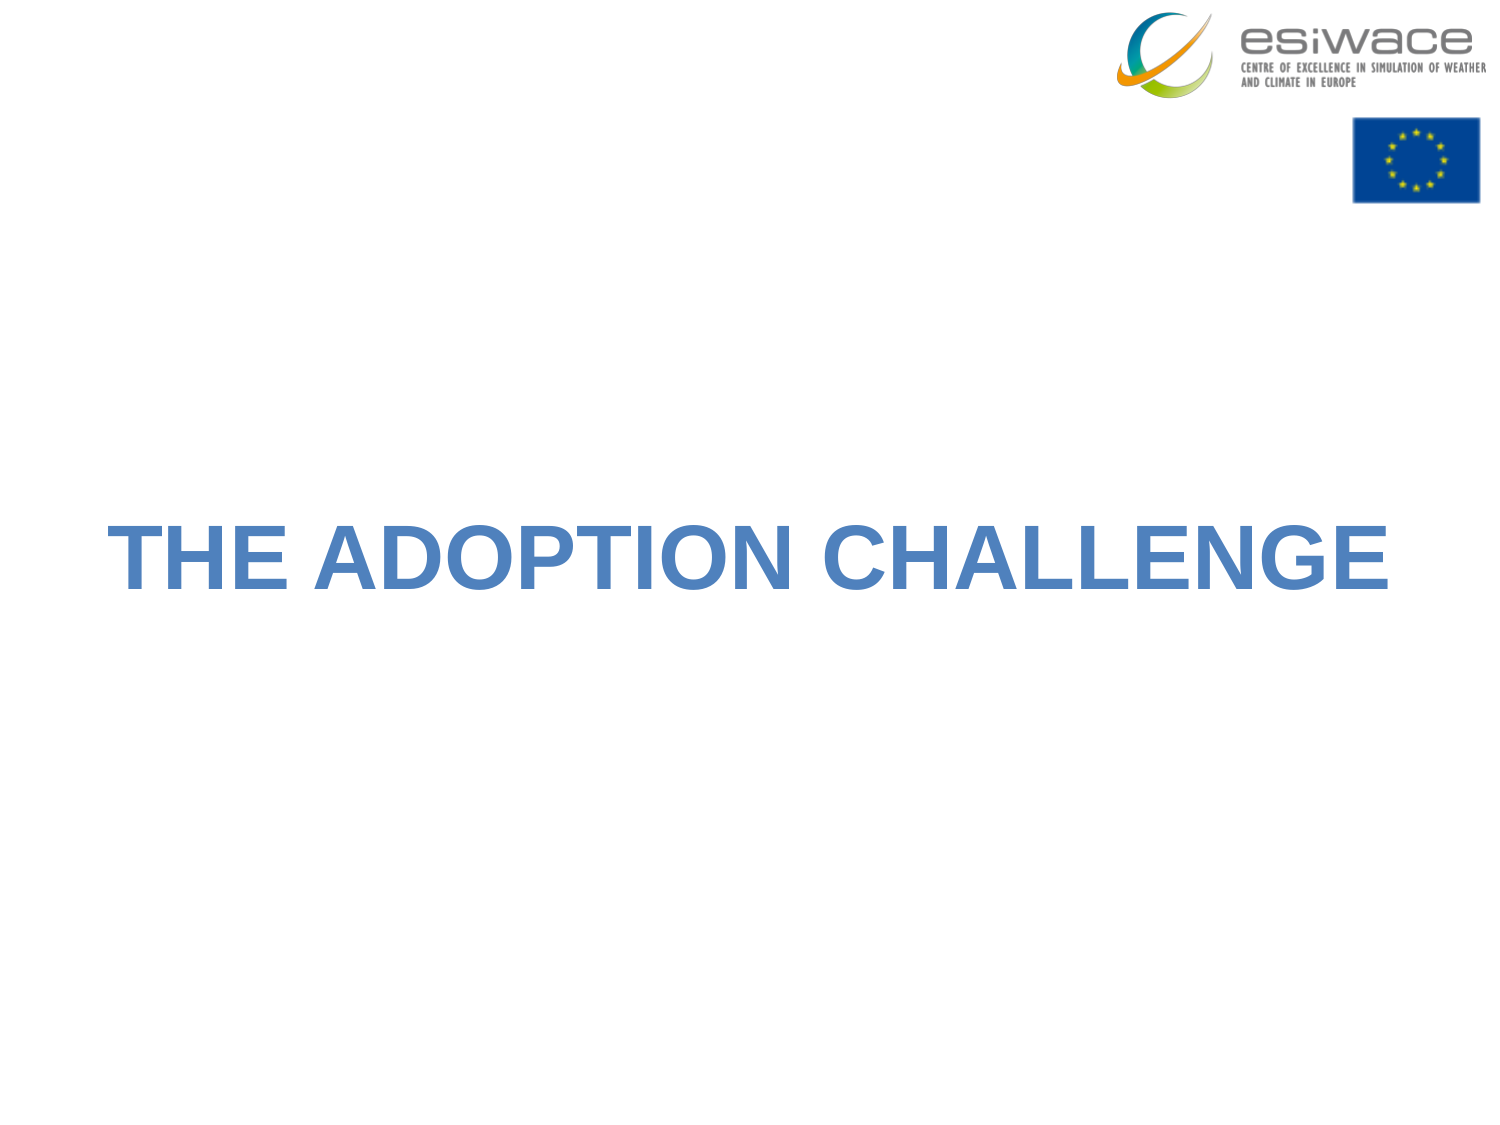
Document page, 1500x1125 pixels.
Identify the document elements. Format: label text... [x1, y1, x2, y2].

picture [1351, 116, 1483, 206]
picture [1111, 11, 1486, 101]
title THE ADOPTION CHALLENGE [29, 432, 1471, 674]
